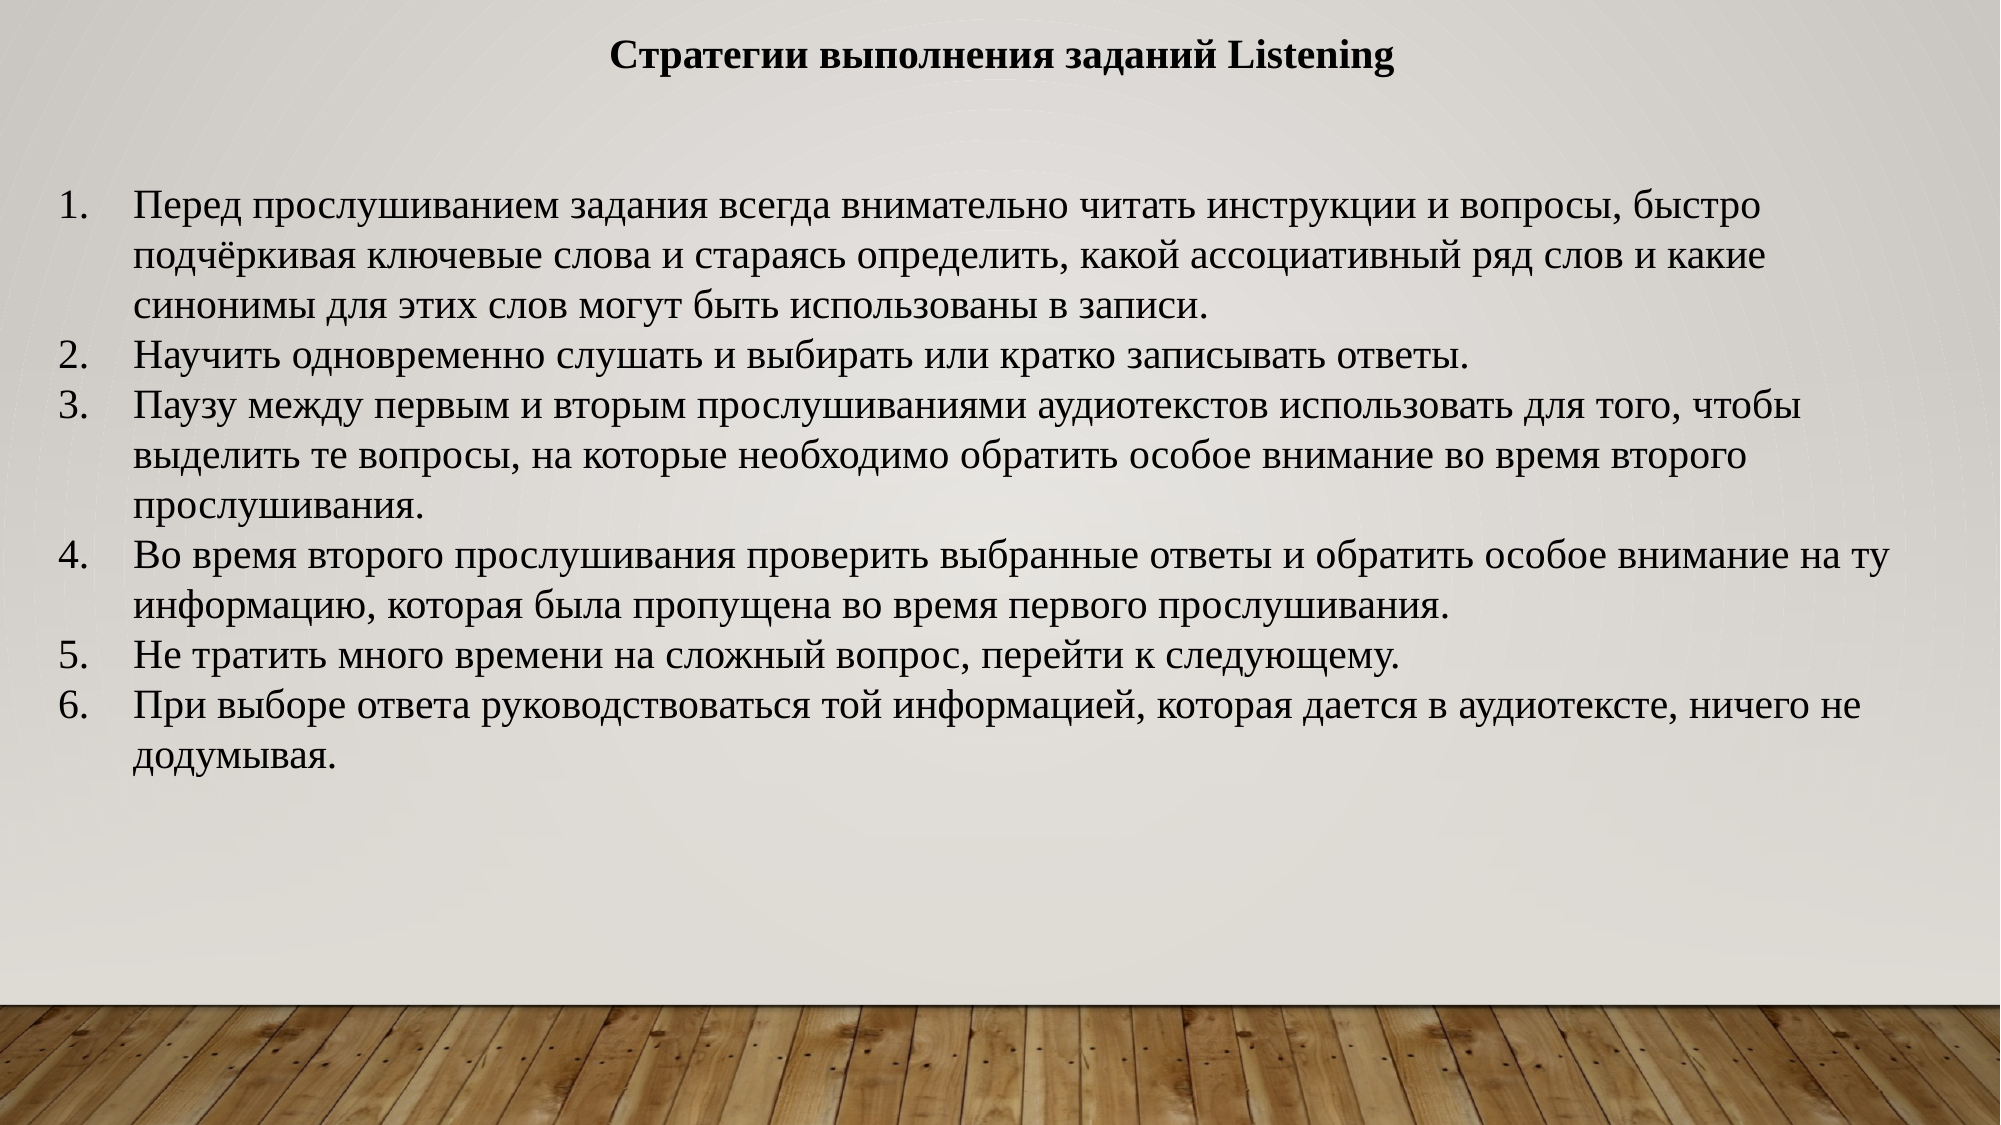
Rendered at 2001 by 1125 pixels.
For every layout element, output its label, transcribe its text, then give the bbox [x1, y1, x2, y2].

text_box Стратегии выполнения заданий Listening Перед прослушиванием задания всегда внимательно читать инструкции и вопросы, быстро подчёркивая ключевые слова и стараясь определить, какой ассоциативный ряд слов и какие синонимы для этих слов могут быть использованы в записи. Научить одновременно слушать и выбирать или кратко записывать ответы. Паузу между первым и вторым прослушиваниями аудиотекстов использовать для того, чтобы выделить те вопросы, на которые необходимо обратить особое внимание во время второго прослушивания. Во время второго прослушивания проверить выбранные ответы и обратить особое внимание на ту информацию, которая была пропущена во время первого прослушивания. Не тратить много времени на сложный вопрос, перейти к следующему. При выборе ответа руководствоваться той информацией, которая дается в аудиотексте, ничего не додумывая. [43, 19, 1971, 785]
picture [0, 1005, 2000, 1125]
